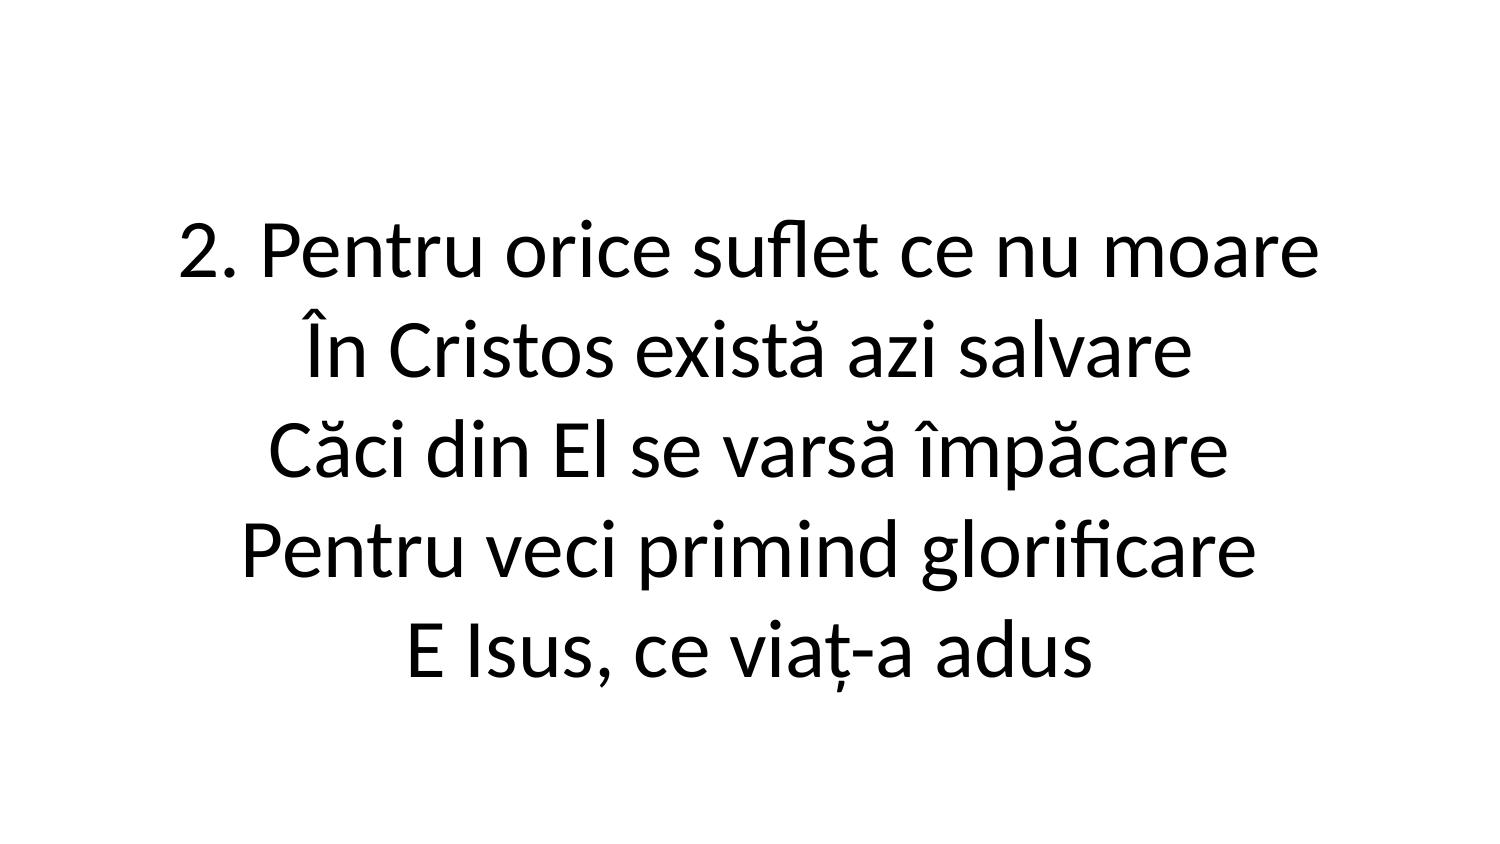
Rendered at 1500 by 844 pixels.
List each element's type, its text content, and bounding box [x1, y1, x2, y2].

text_box 2. Pentru orice suflet ce nu moare În Cristos există azi salvare Căci din El se varsă împăcare Pentru veci primind glorificare E Isus, ce viaț-a adus [162, 142, 1338, 702]
